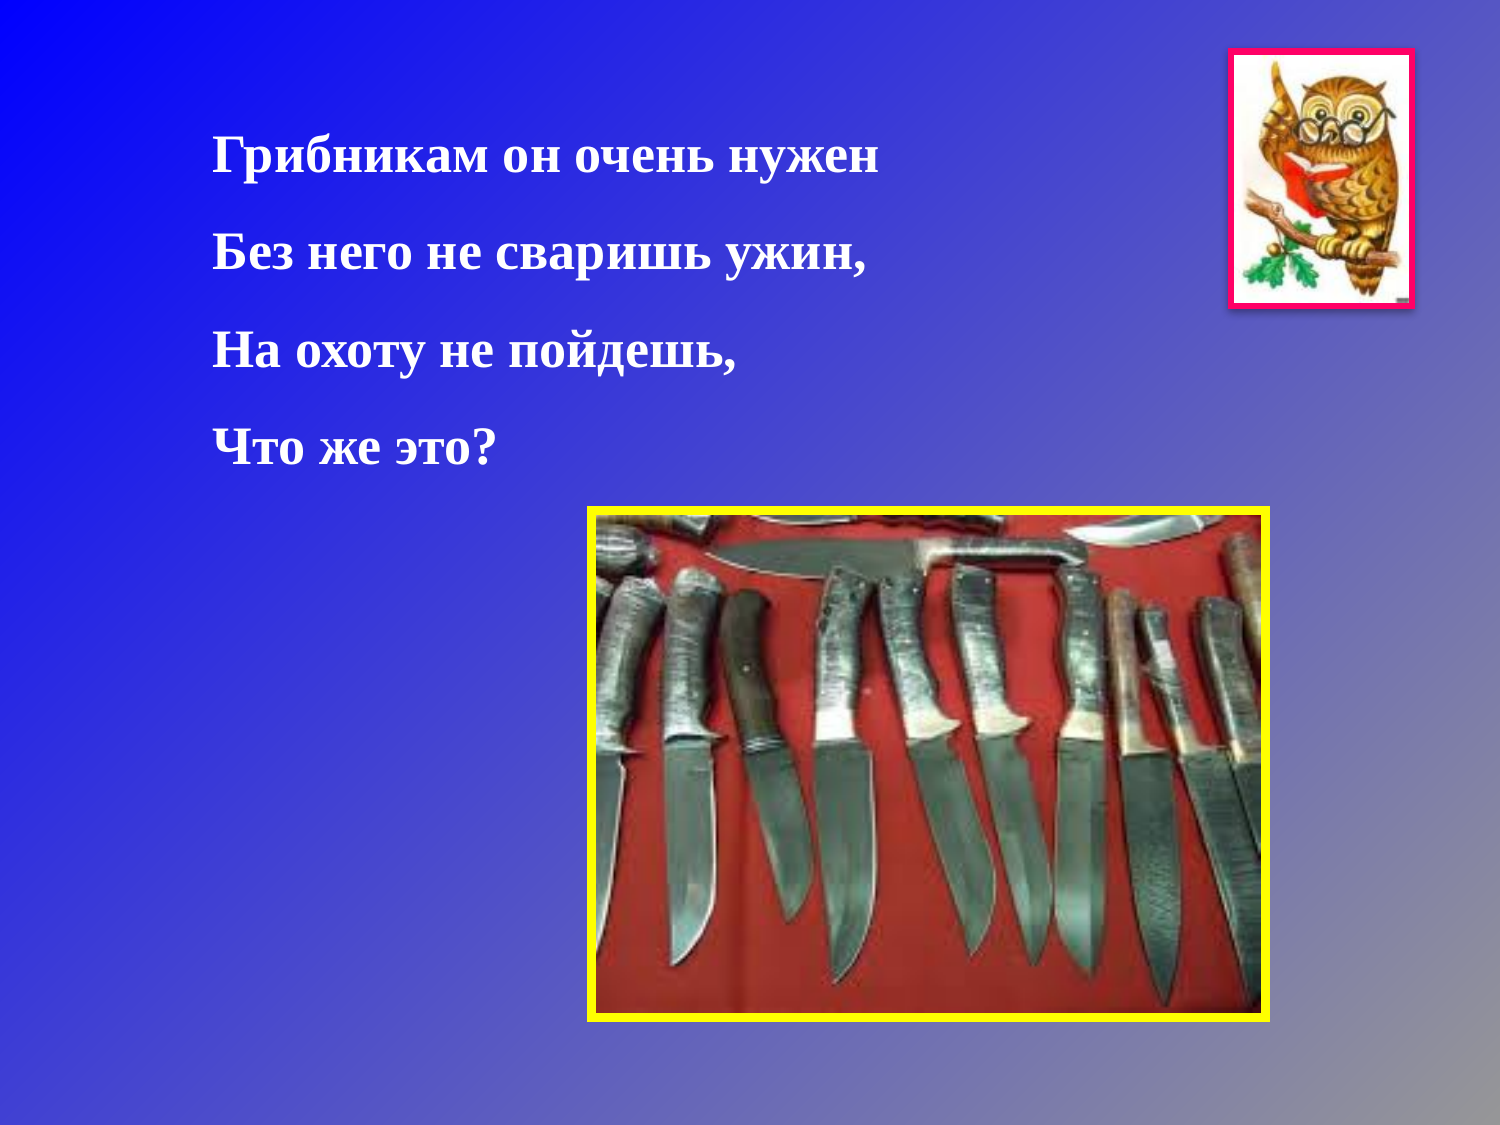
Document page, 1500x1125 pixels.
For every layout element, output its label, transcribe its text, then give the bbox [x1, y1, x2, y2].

picture [596, 514, 1262, 1014]
text_box Грибникам он очень нужен Без него не сваришь ужин, На охоту не пойдешь, Что же это? [198, 78, 897, 483]
picture [1234, 54, 1410, 304]
